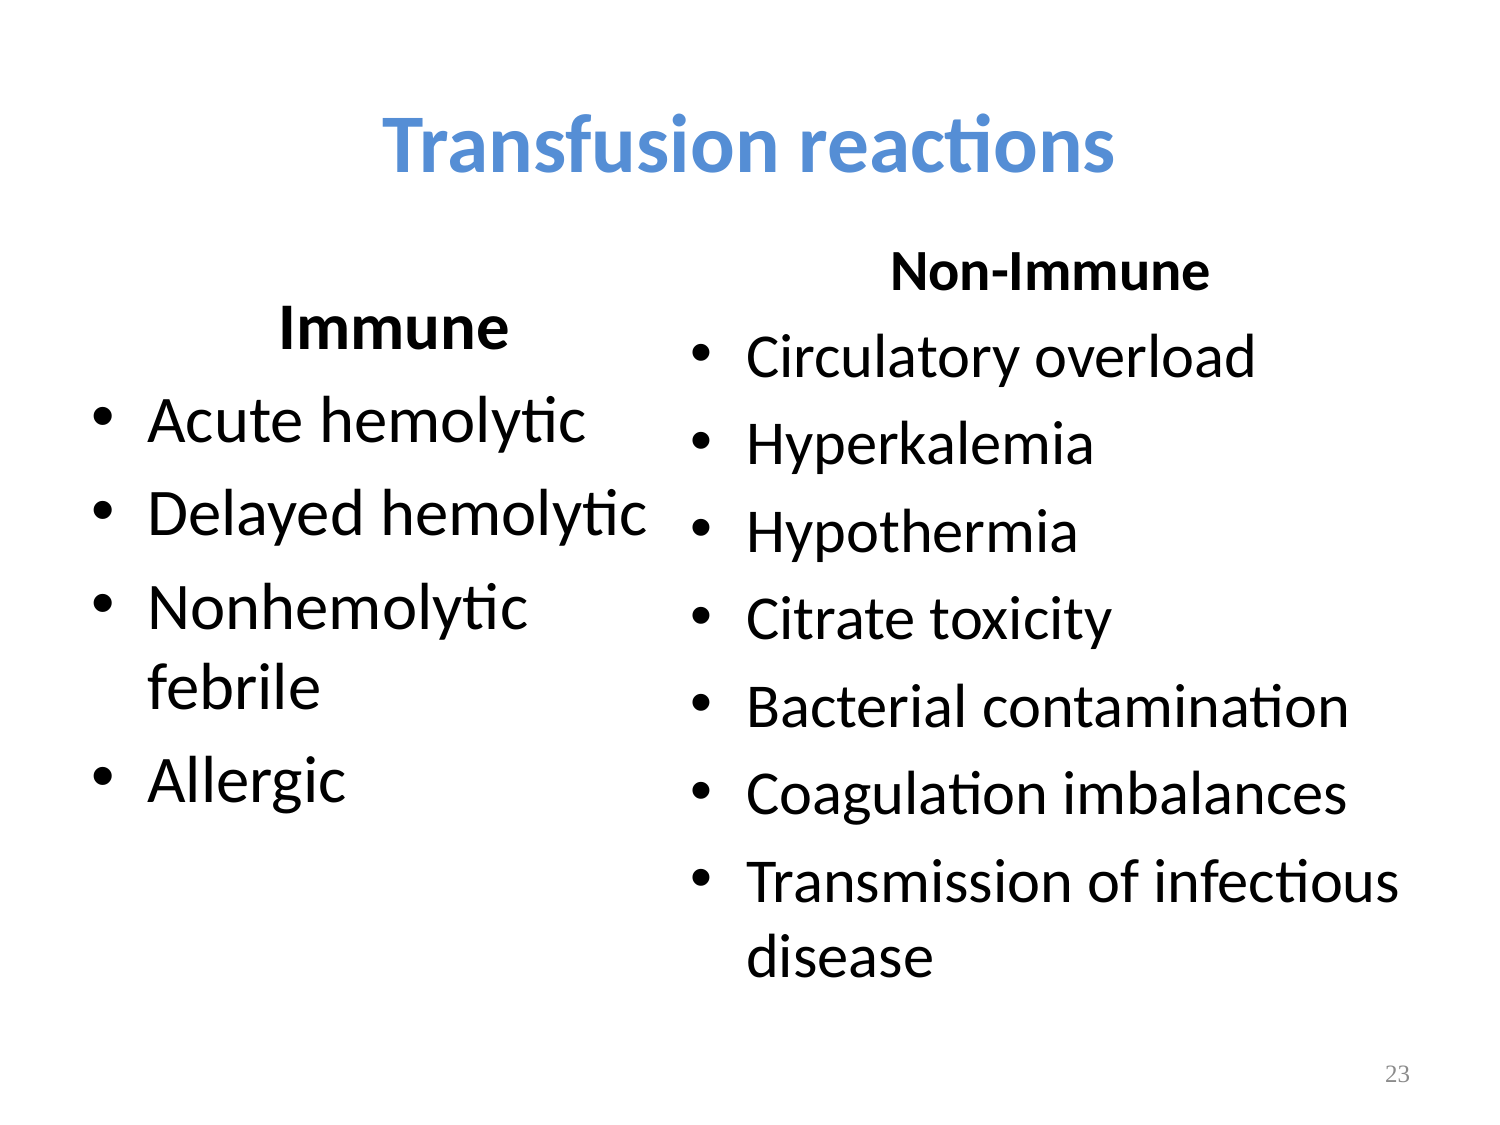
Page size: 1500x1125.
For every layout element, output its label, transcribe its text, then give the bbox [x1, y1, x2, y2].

slide_number 23 [1074, 1042, 1425, 1103]
list Non-Immune Circulatory overload Hyperkalemia Hypothermia Citrate toxicity Bacterial contamination Coagulation imbalances Transmission of infectious disease [675, 224, 1427, 1050]
list Immune Acute hemolytic Delayed hemolytic Nonhemolytic febrile Allergic [76, 275, 675, 1033]
title Transfusion reactions [75, 45, 1425, 233]
